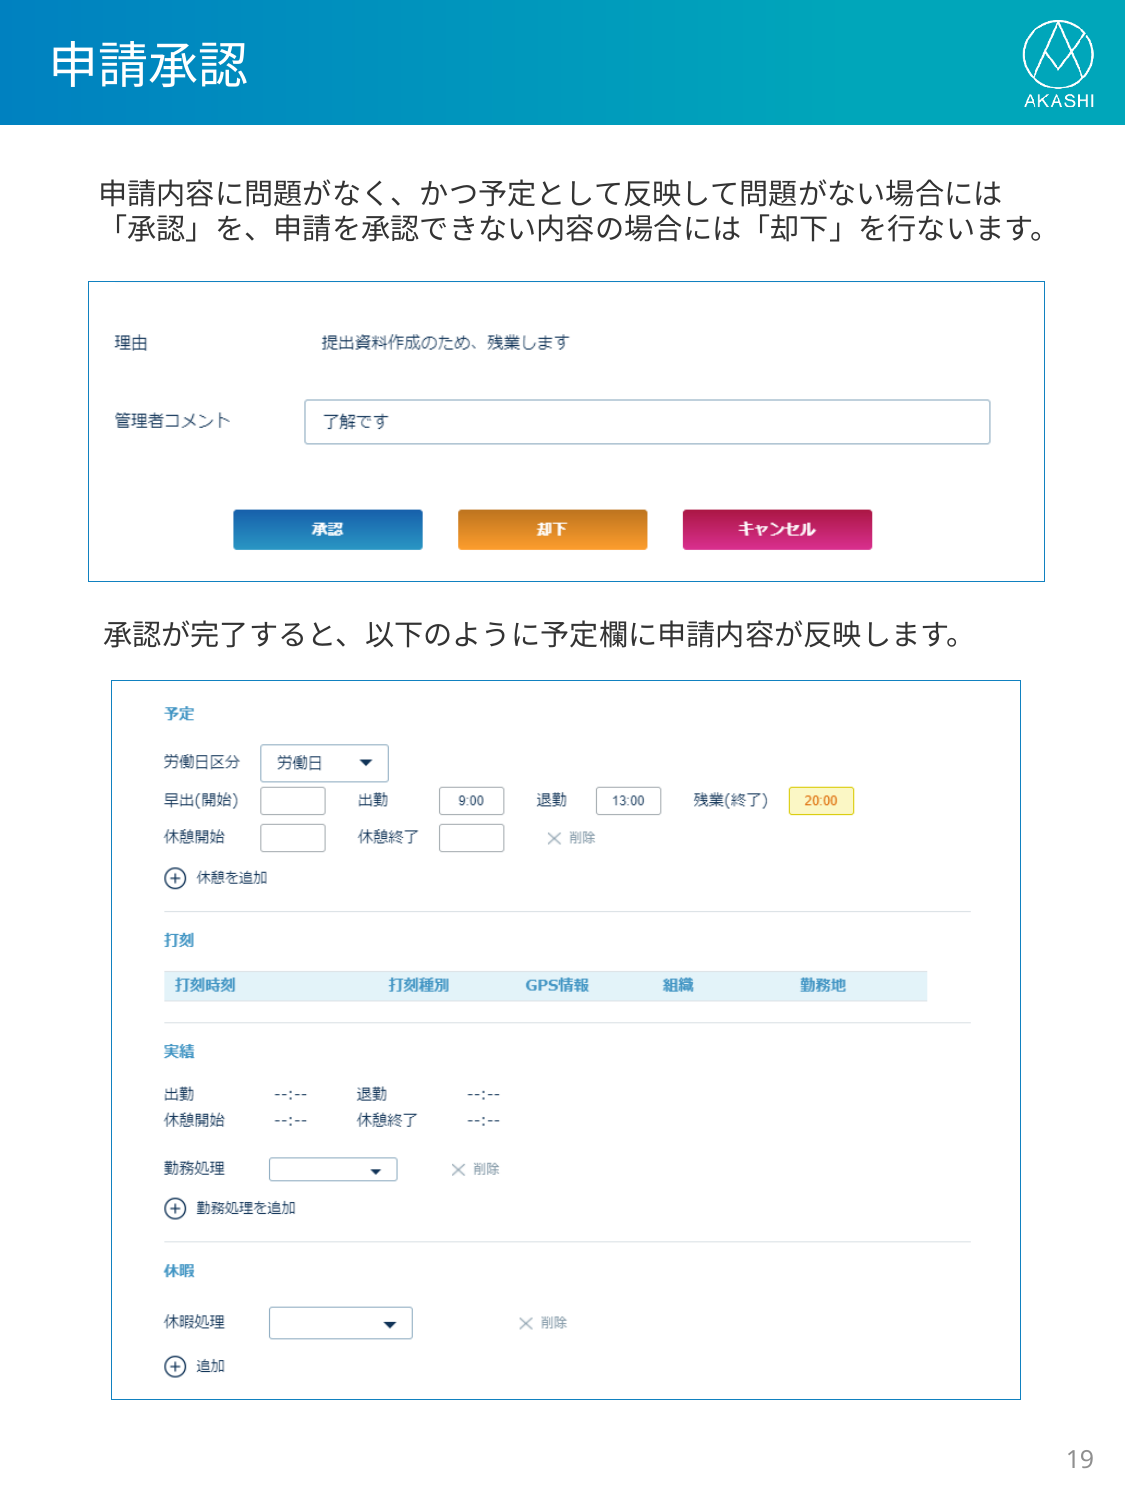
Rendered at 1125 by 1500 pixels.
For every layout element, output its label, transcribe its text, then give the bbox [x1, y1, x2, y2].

text_box 承認が完了すると、以下のように予定欄に申請内容が反映します。 [88, 609, 1075, 659]
slide_number 18 [856, 1420, 1110, 1500]
text_box 申請内容に問題がなく、かつ予定として反映して問題がない場合には「承認」を、申請を承認できない内容の場合には「却下」を行ないます。 [83, 167, 1070, 253]
title 申請承認 [33, 0, 1045, 123]
picture [1045, 9, 1103, 117]
picture [111, 680, 1021, 1400]
picture [88, 281, 1045, 582]
